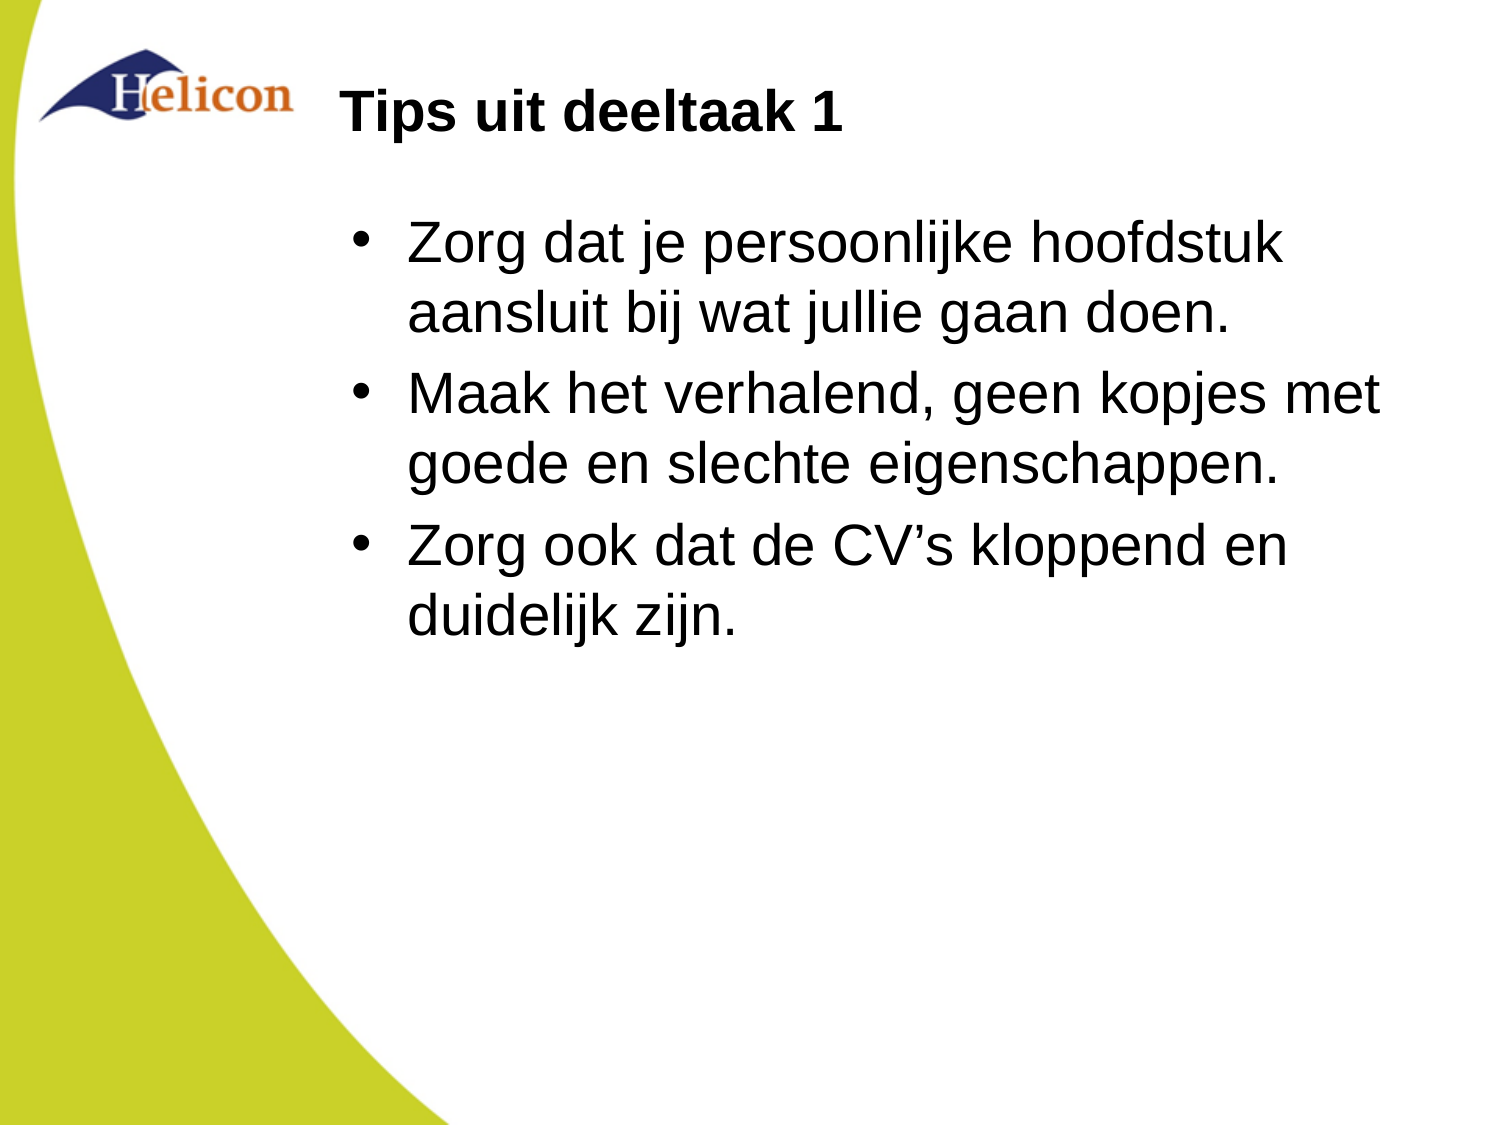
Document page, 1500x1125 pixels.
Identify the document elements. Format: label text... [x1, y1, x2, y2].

list Zorg dat je persoonlijke hoofdstuk aansluit bij wat jullie gaan doen. Maak het verhalend, geen kopjes met goede en slechte eigenschappen. Zorg ook dat de CV’s kloppend en duidelijk zijn. [336, 196, 1425, 1005]
picture [0, 0, 1500, 1125]
title Tips uit deeltaak 1 [324, 54, 1415, 161]
